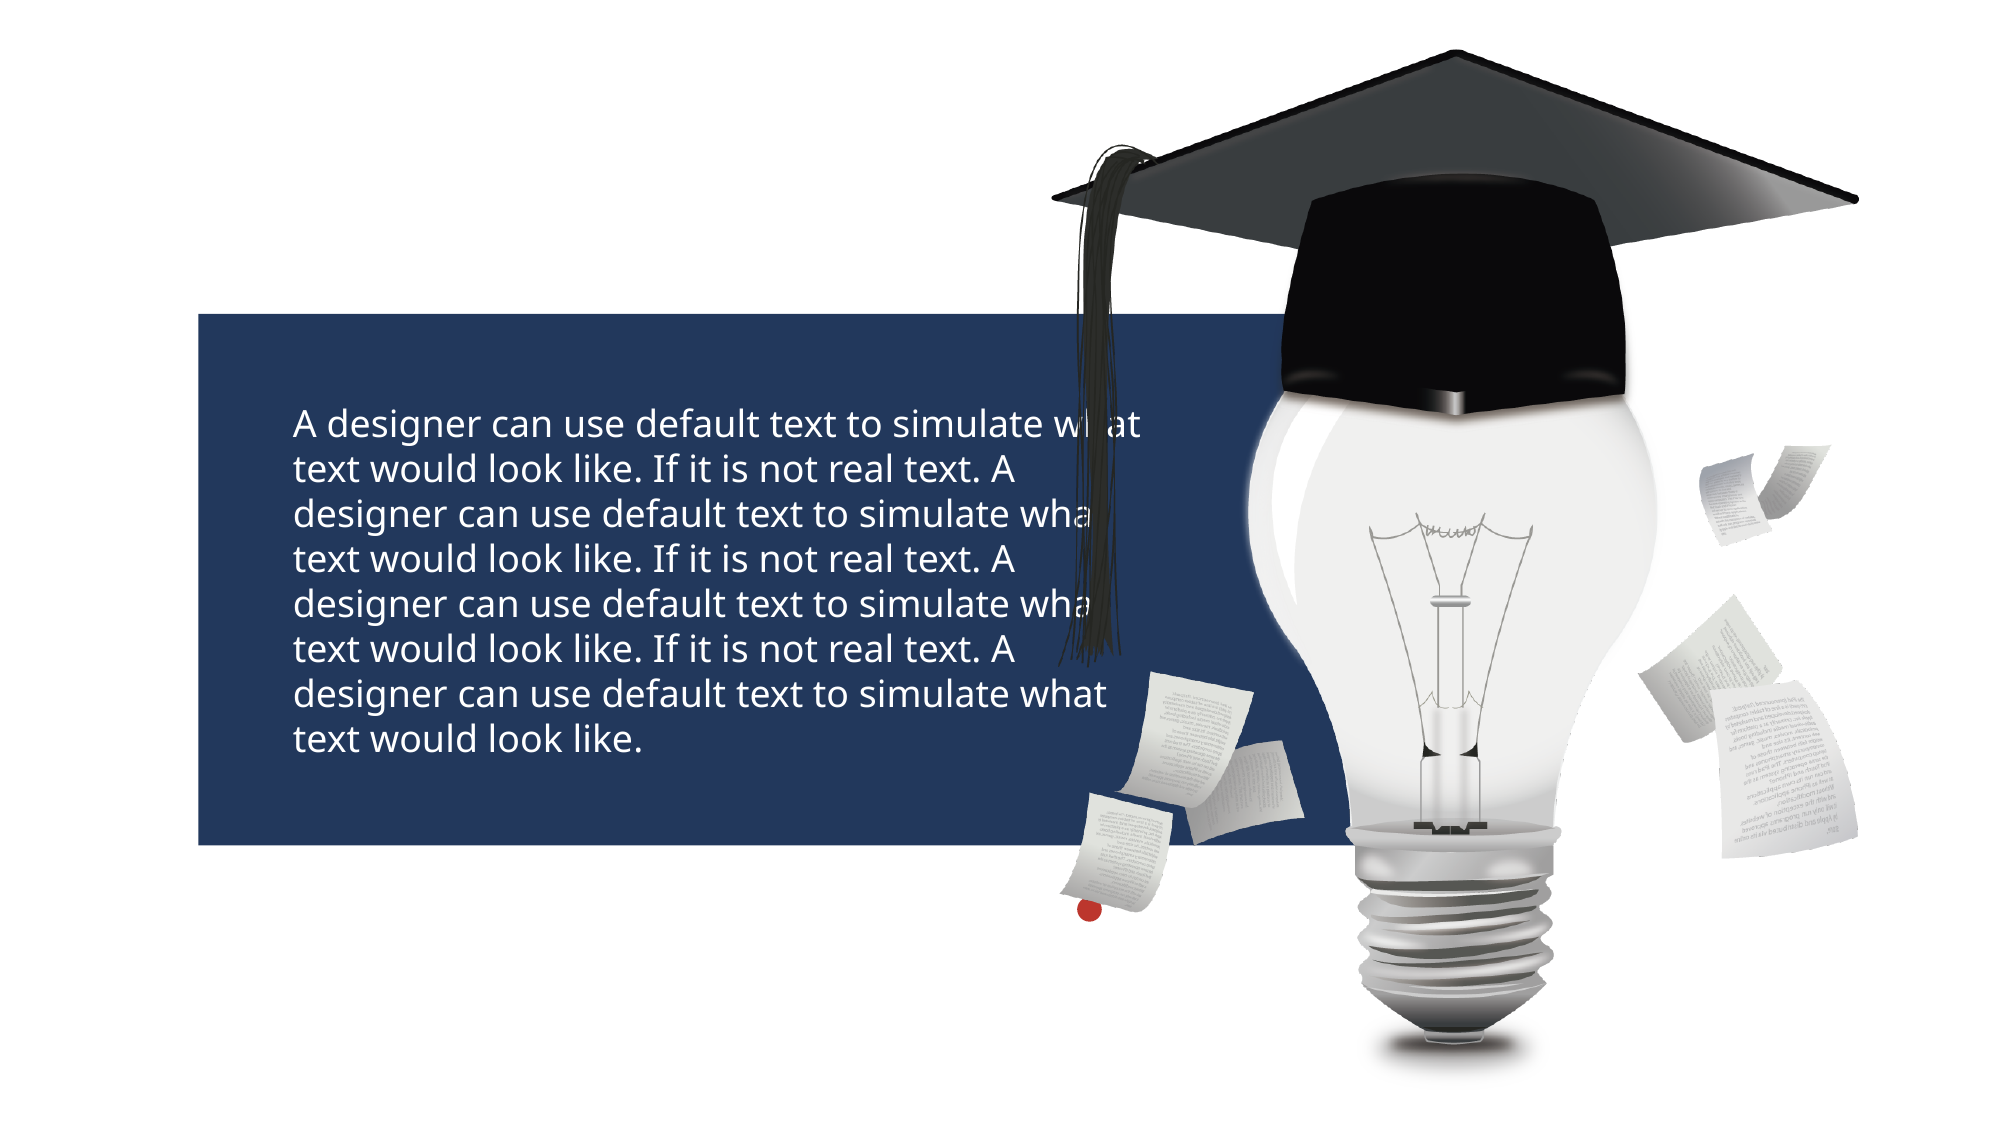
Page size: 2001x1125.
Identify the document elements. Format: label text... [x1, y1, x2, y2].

text_box [197, 313, 1007, 846]
text_box A designer can use default text to simulate what text would look like. If it is not real text. A designer can use default text to simulate what text would look like. If it is not real text. A designer can use default text to simulate what text would look like. If it is not real text. A designer can use default text to simulate what text would look like. [278, 392, 1007, 768]
picture [1007, 0, 1906, 1125]
